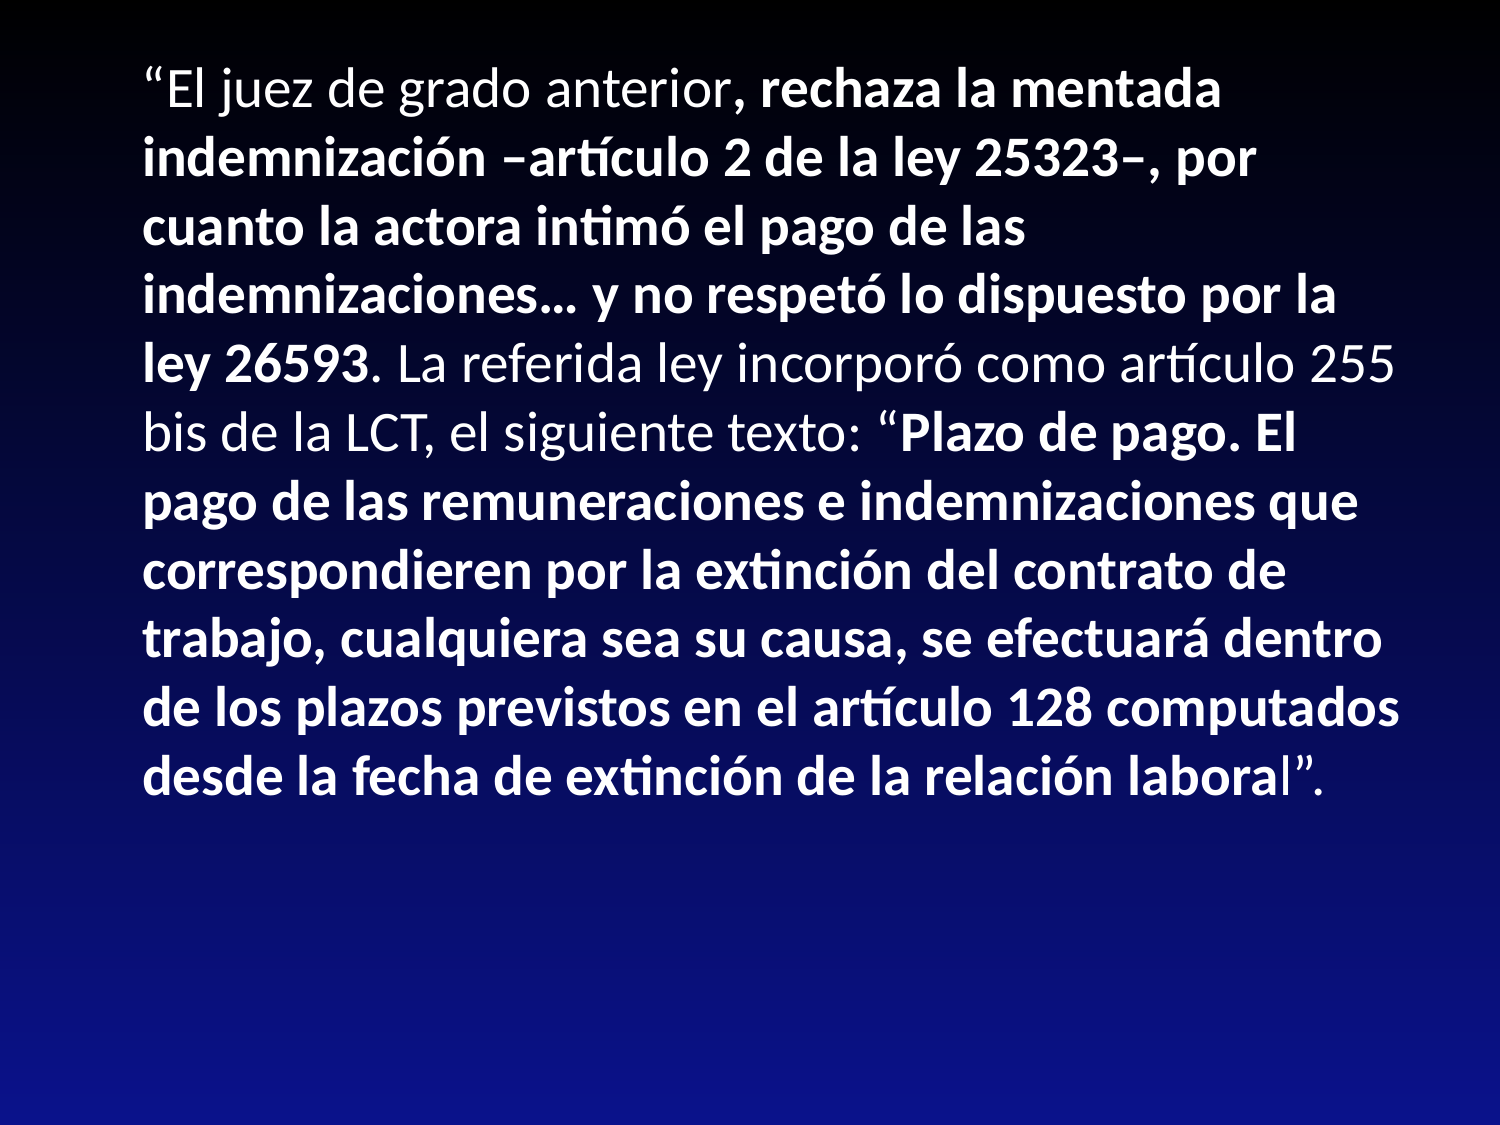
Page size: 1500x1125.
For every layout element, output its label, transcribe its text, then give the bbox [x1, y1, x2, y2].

list “El juez de grado anterior, rechaza la mentada indemnización –artículo 2 de la ley 25323–, por cuanto la actora intimó el pago de las indemnizaciones… y no respetó lo dispuesto por la ley 26593. La referida ley incorporó como artículo 255 bis de la LCT, el siguiente texto: “Plazo de pago. El pago de las remuneraciones e indemnizaciones que correspondieren por la extinción del contrato de trabajo, cualquiera sea su causa, se efectuará dentro de los plazos previstos en el artículo 128 computados desde la fecha de extinción de la relación laboral”. [74, 42, 1426, 1006]
